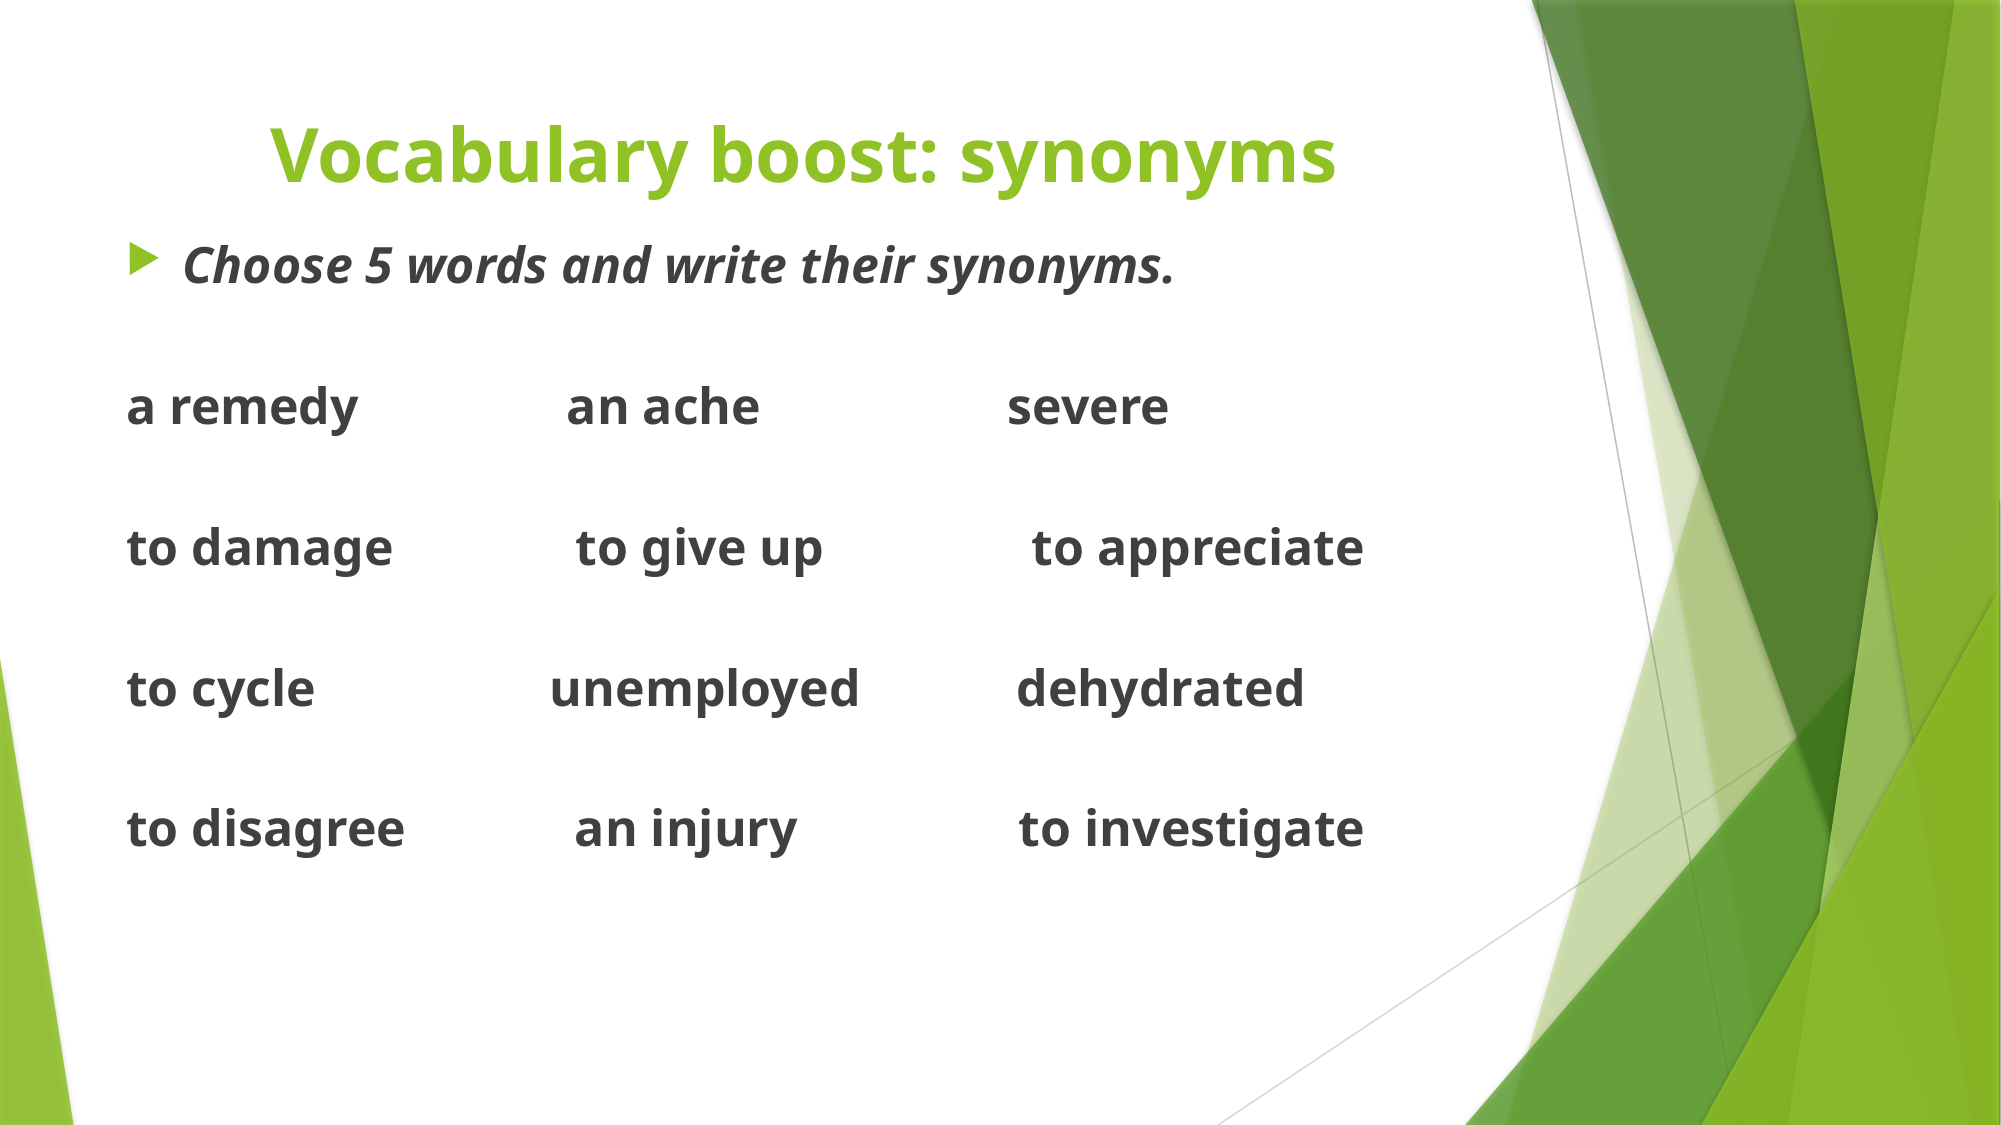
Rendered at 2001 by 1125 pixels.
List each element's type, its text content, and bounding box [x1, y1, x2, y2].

list Choose 5 words and write their synonyms. a remedy an ache severe to damage to give up to appreciate to cycle unemployed dehydrated to disagree an injury to investigate [111, 226, 1526, 991]
title Vocabulary boost: synonyms [111, 99, 1498, 226]
